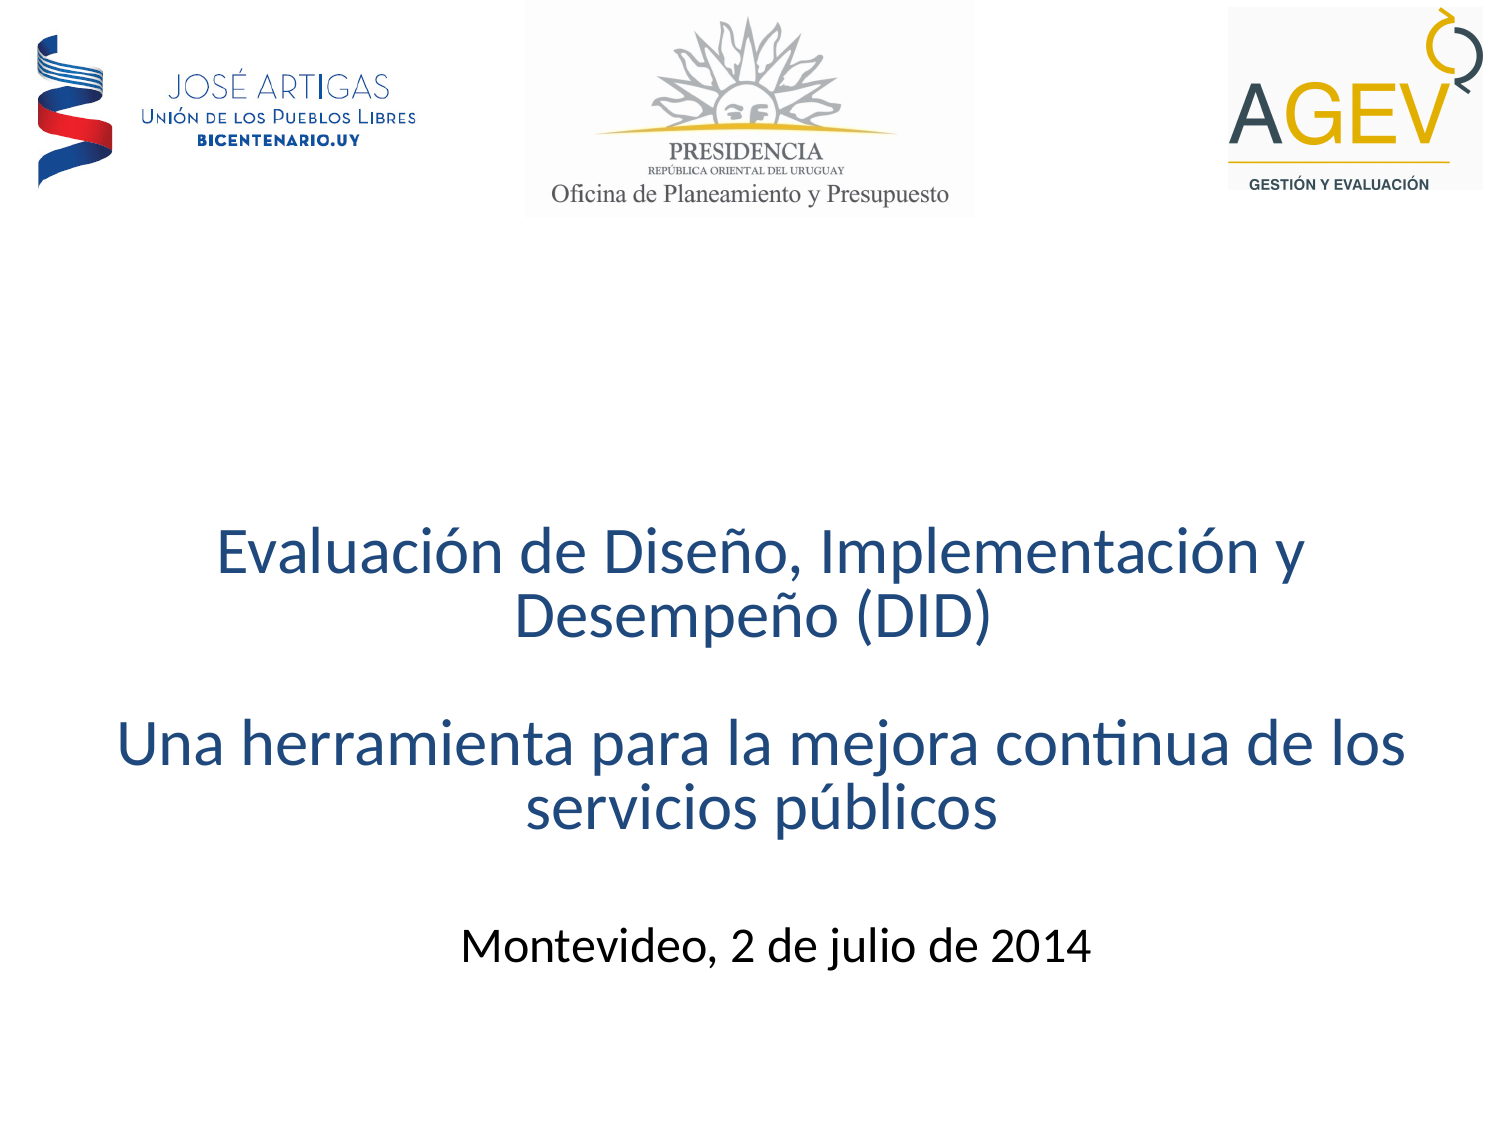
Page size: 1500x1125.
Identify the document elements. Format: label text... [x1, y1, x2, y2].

picture [525, 0, 975, 218]
text_box Montevideo, 2 de julio de 2014 [147, 917, 1405, 1032]
picture [0, 13, 444, 211]
subtitle Evaluación de Diseño, Implementación y Desempeño (DID) Una herramienta para la mejora continua de los servicios públicos [52, 514, 1471, 882]
picture [1228, 7, 1483, 190]
